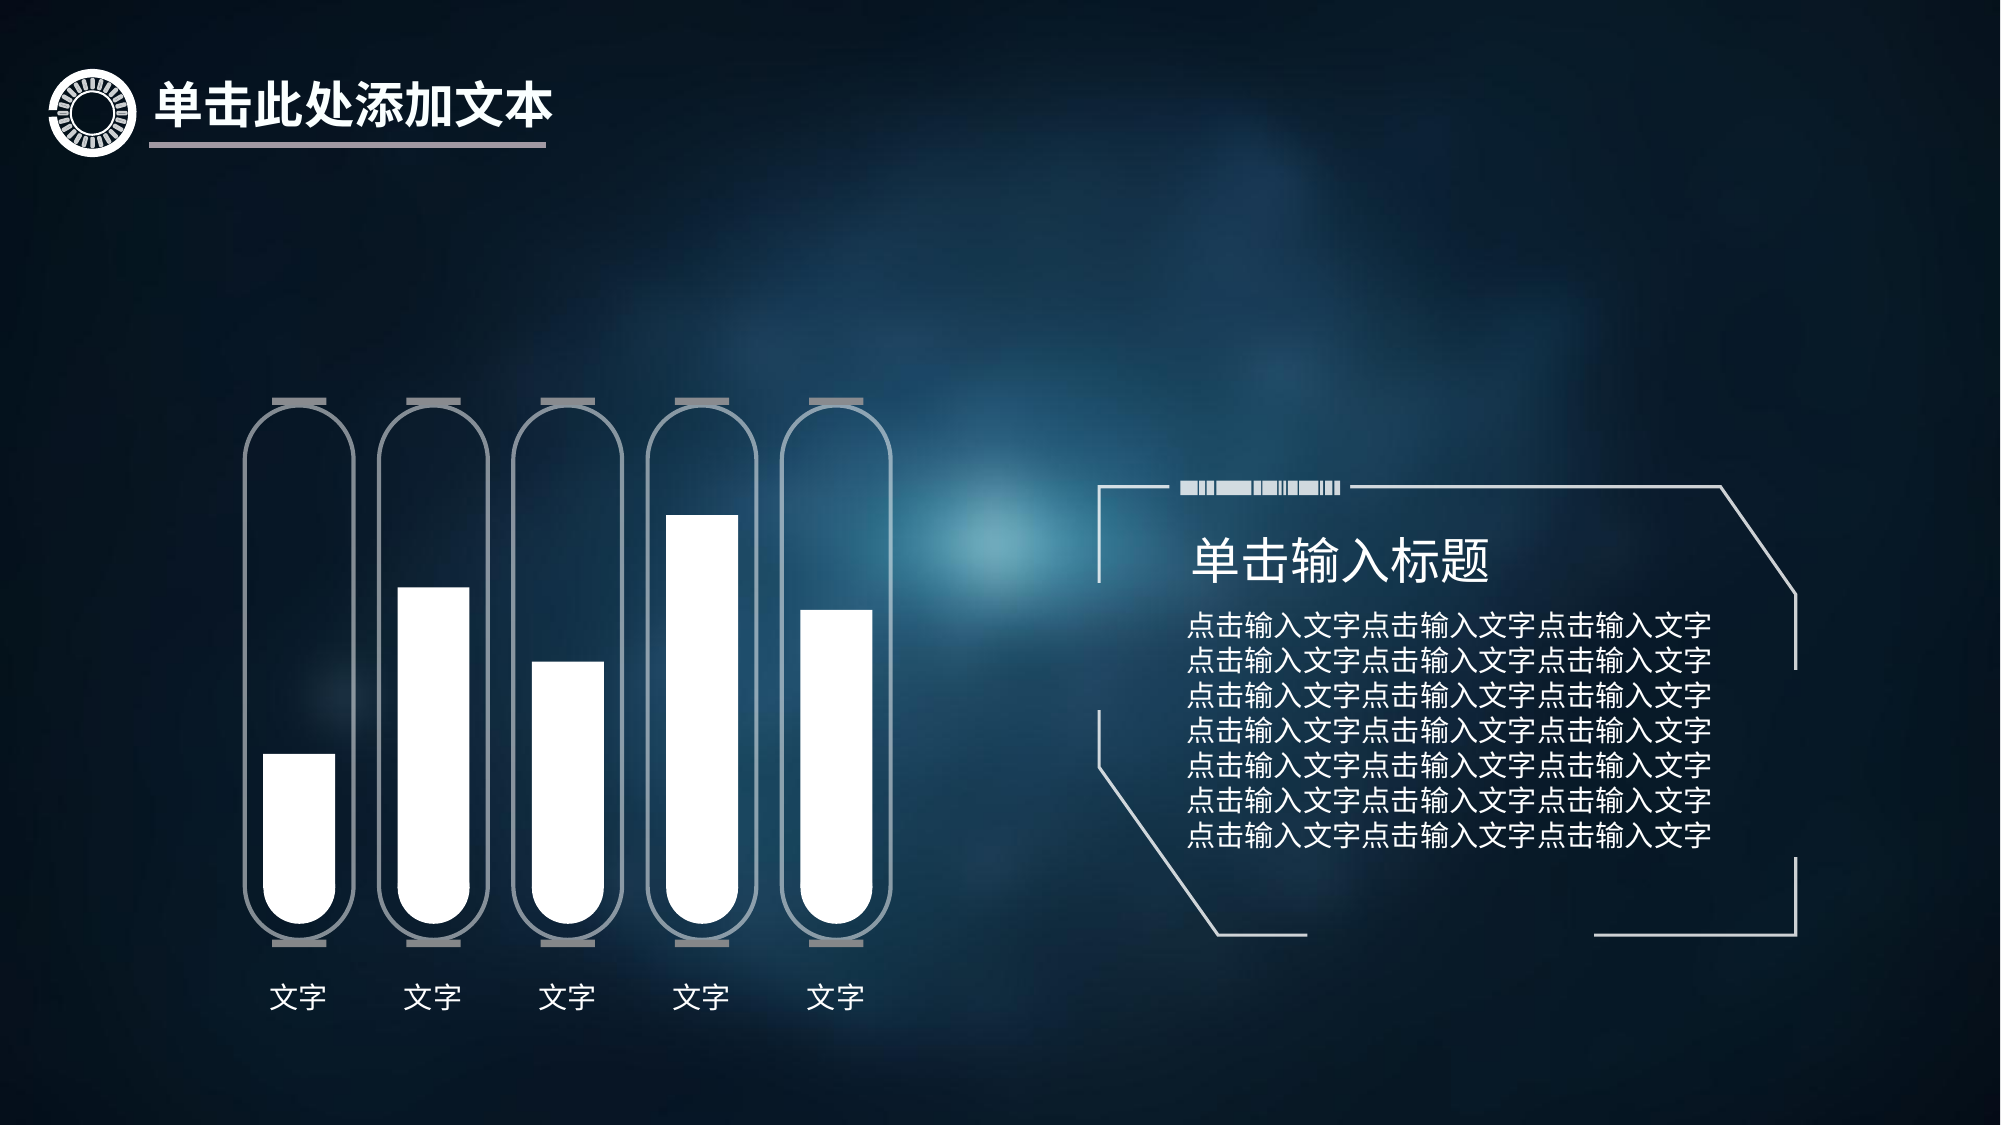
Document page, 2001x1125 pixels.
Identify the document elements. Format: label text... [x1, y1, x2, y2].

text_box 文字 [657, 972, 747, 1022]
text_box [263, 753, 336, 924]
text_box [665, 515, 739, 924]
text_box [244, 397, 354, 948]
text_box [48, 69, 137, 158]
picture [0, 0, 2001, 1125]
text_box 单击此处添加文本 [137, 78, 579, 137]
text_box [513, 397, 623, 948]
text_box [397, 587, 470, 924]
text_box 文字 [389, 972, 478, 1022]
text_box 文字 [255, 972, 344, 1022]
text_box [378, 397, 488, 948]
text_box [781, 397, 891, 948]
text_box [647, 397, 757, 948]
text_box 文字 [792, 972, 881, 1022]
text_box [531, 661, 604, 924]
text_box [1082, 462, 1822, 959]
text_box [800, 609, 873, 924]
text_box 文字 [523, 972, 612, 1022]
